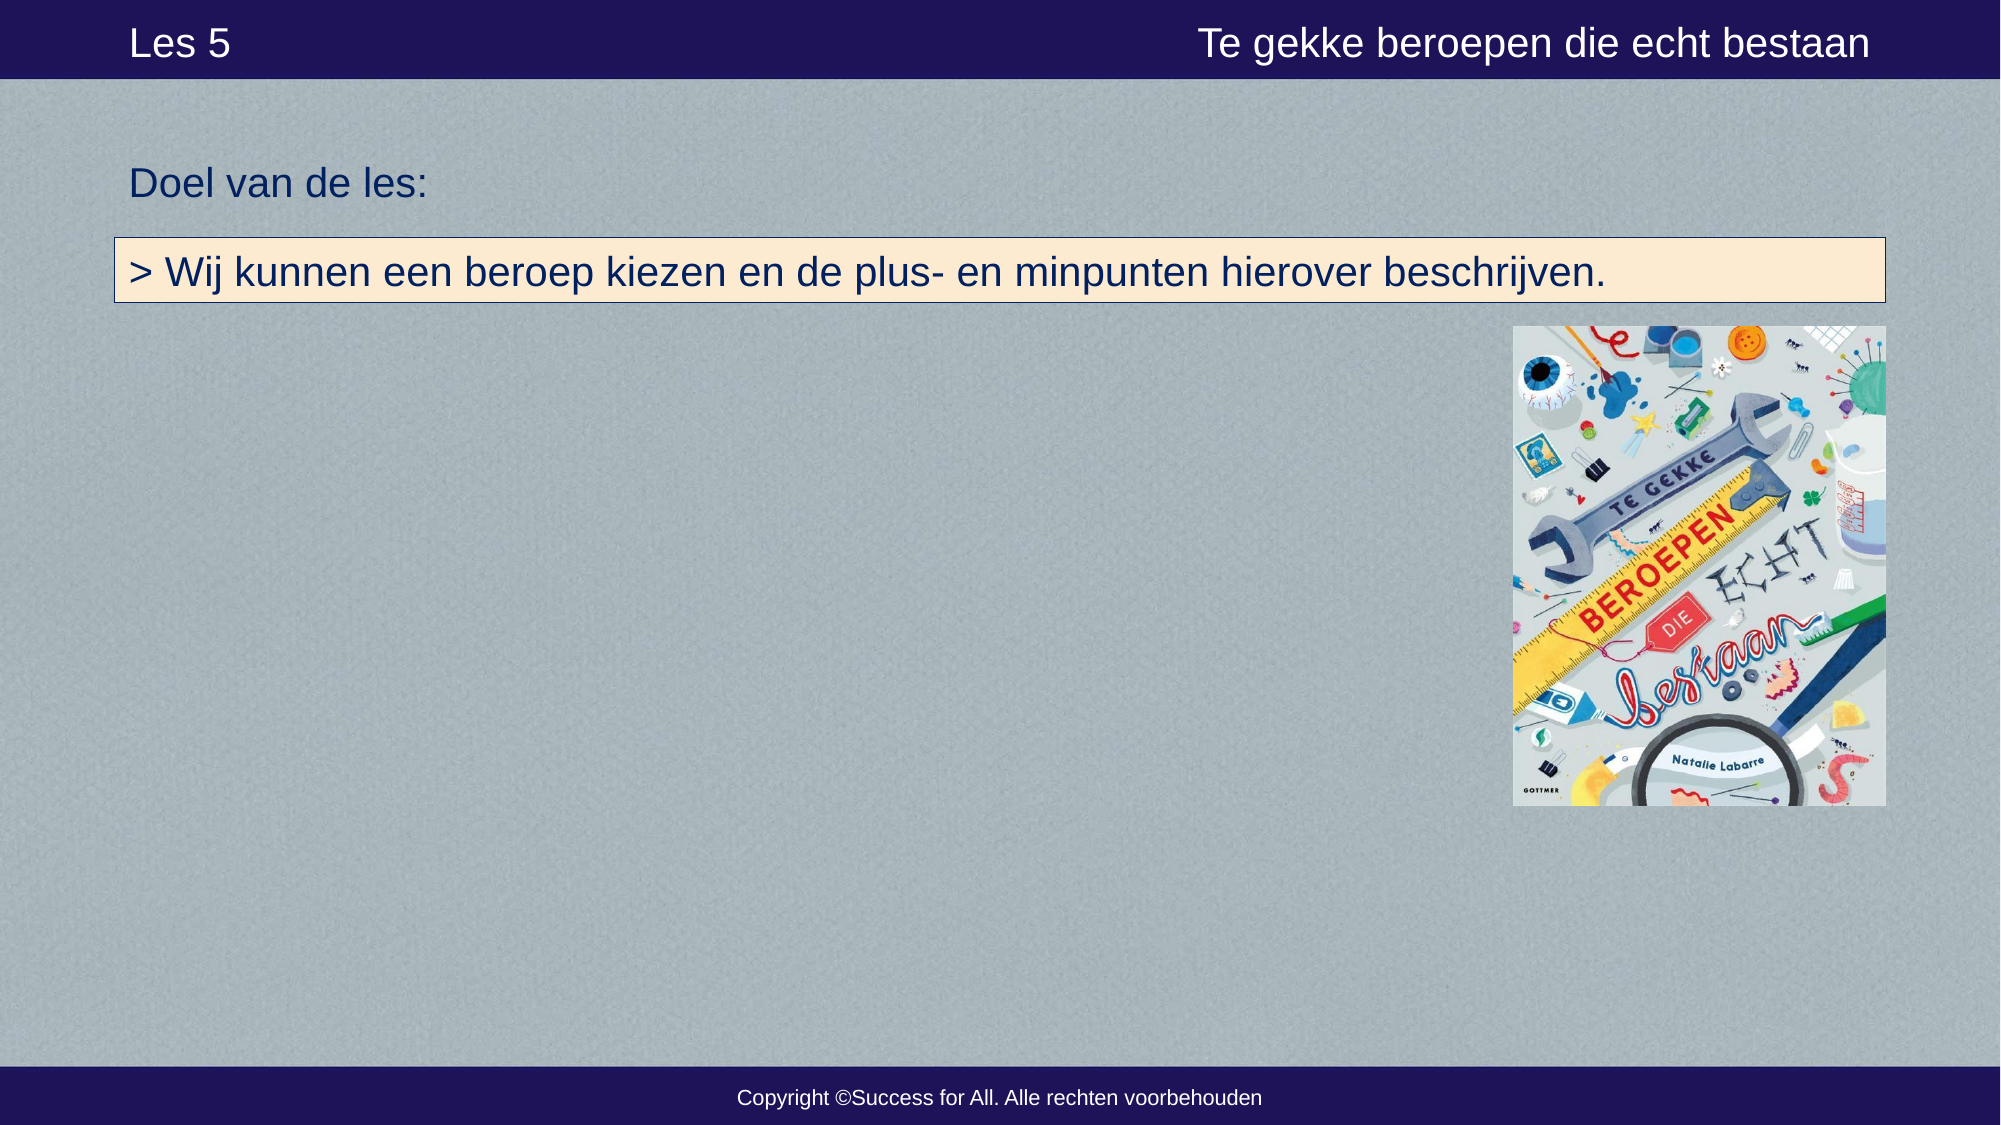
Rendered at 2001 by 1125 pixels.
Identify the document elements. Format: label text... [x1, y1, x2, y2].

text_box Te gekke beroepen die echt bestaan [999, 8, 1886, 73]
text_box Les 5 [114, 8, 354, 73]
text_box Doel van de les: [113, 148, 1635, 214]
text_box > Wij kunnen een beroep kiezen en de plus- en minpunten hierover beschrijven. [114, 237, 1886, 303]
picture [0, 0, 2001, 1125]
text_box Copyright ©Success for All. Alle rechten voorbehouden [0, 1076, 2000, 1125]
